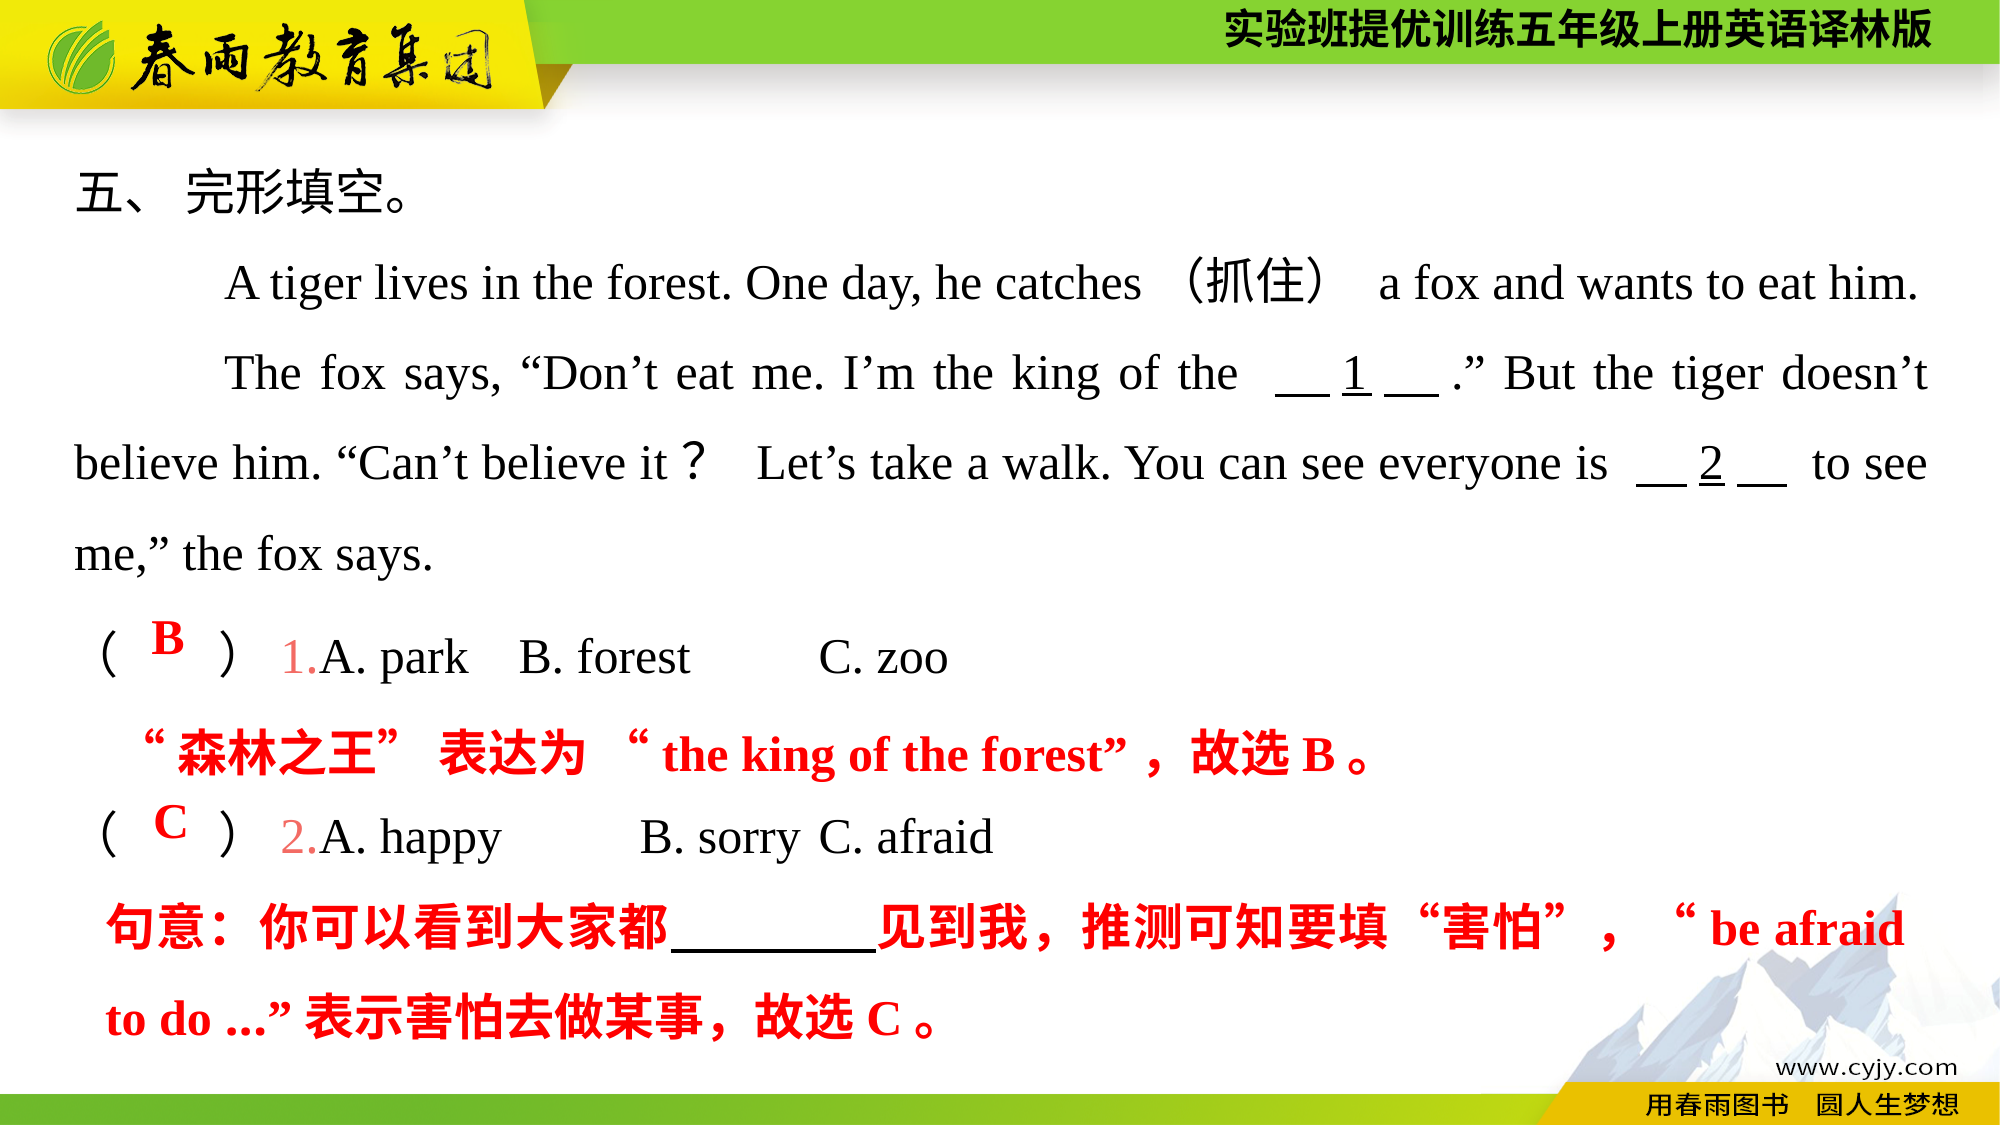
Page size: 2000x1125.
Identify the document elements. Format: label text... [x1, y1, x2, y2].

list 五、 完形填空。 A tiger lives in the forest. One day, he catches（抓住） a fox and wants to eat him. The fox says, “Don’t eat me. I’m the king of the 1 .” But the tiger doesn’t believe him. “Can’t believe it？ Let’s take a walk. You can see everyone is 2 to see me,” the fox says. [59, 122, 1944, 582]
text_box （ ）1.A. park B. forest C. zoo （ ）2.A. happy B. sorry C. afraid [53, 586, 1938, 872]
text_box B [136, 597, 200, 673]
picture [0, 0, 2000, 1125]
text_box C [138, 780, 204, 856]
text_box 句意：你可以看到大家都 见到我，推测可知要填“害怕”，“be afraid to do ...”表示害怕去做某事，故选C。 [90, 857, 1920, 1053]
text_box “森林之王” 表达为 “the king of the forest”，故选B。 [100, 683, 1601, 789]
